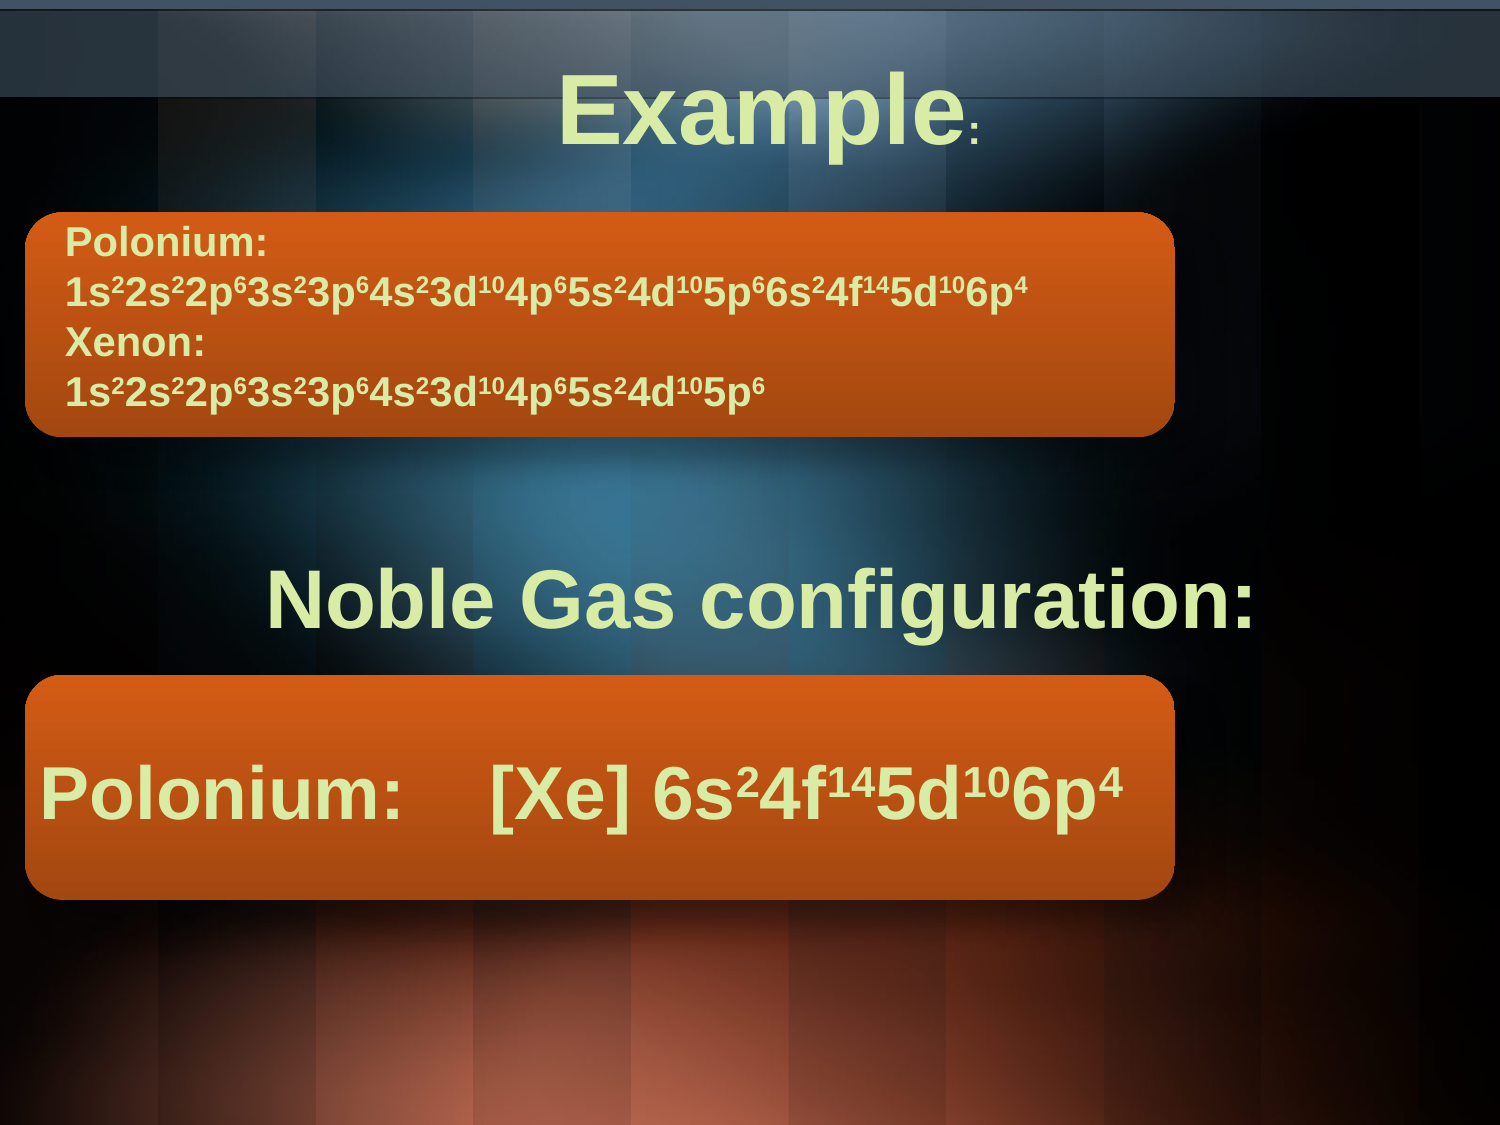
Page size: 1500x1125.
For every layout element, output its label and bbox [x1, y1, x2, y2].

picture [0, 0, 1500, 1125]
text_box [24, 537, 1500, 901]
text_box [24, 37, 1488, 477]
